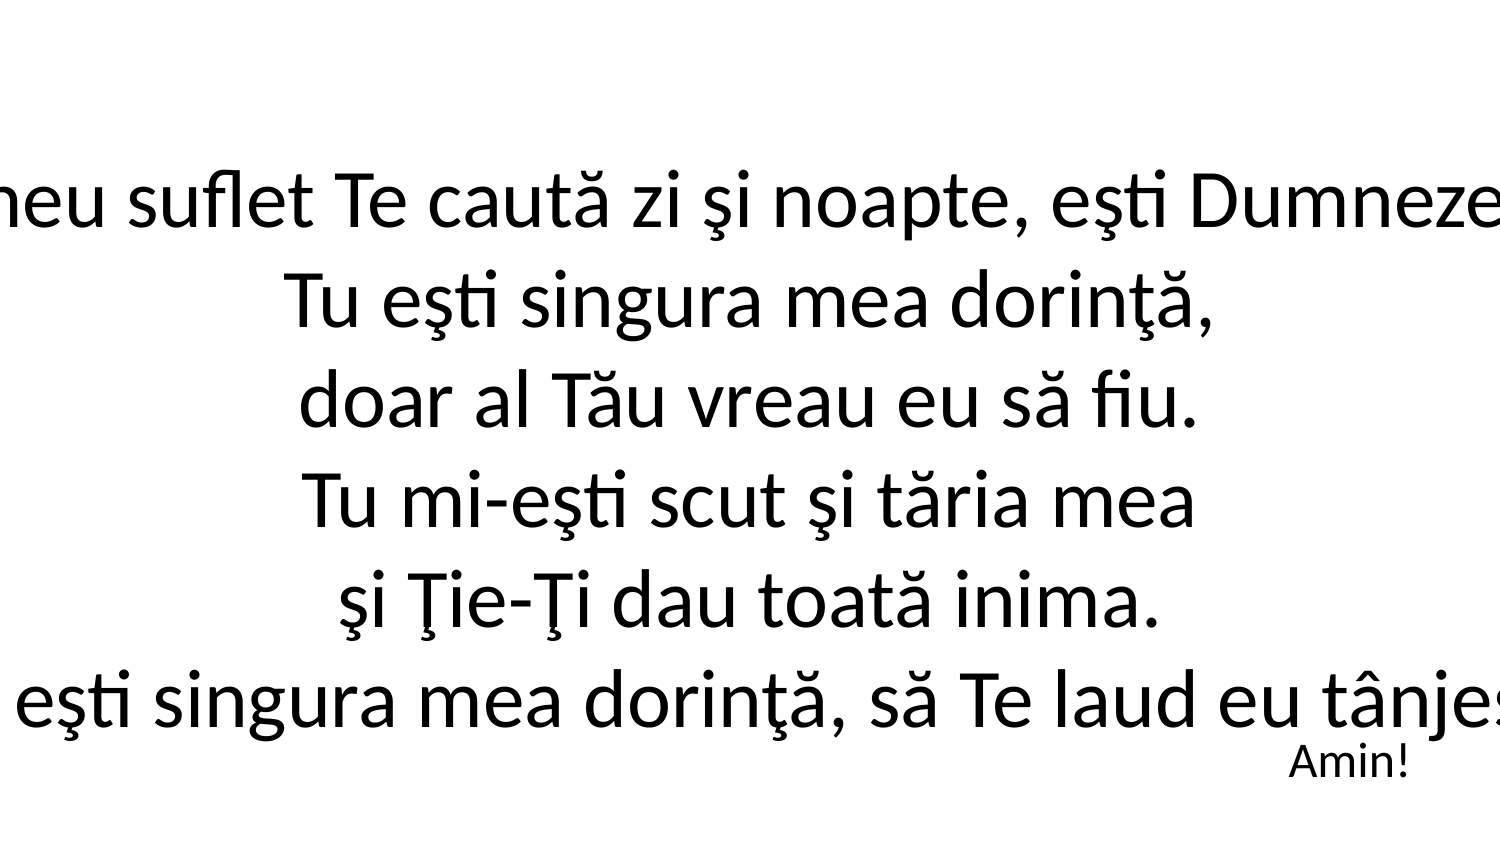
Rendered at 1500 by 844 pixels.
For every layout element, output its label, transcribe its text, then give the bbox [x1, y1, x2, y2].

text_box 2. Al meu suflet Te caută zi şi noapte, eşti Dumnezeul viu. Tu eşti singura mea dorinţă, doar al Tău vreau eu să fiu. Tu mi-eşti scut şi tăria mea şi Ţie-Ţi dau toată inima. Tu eşti singura mea dorinţă, să Te laud eu tânjesc. [0, 92, 1500, 752]
text_box Amin! [1273, 674, 1427, 795]
